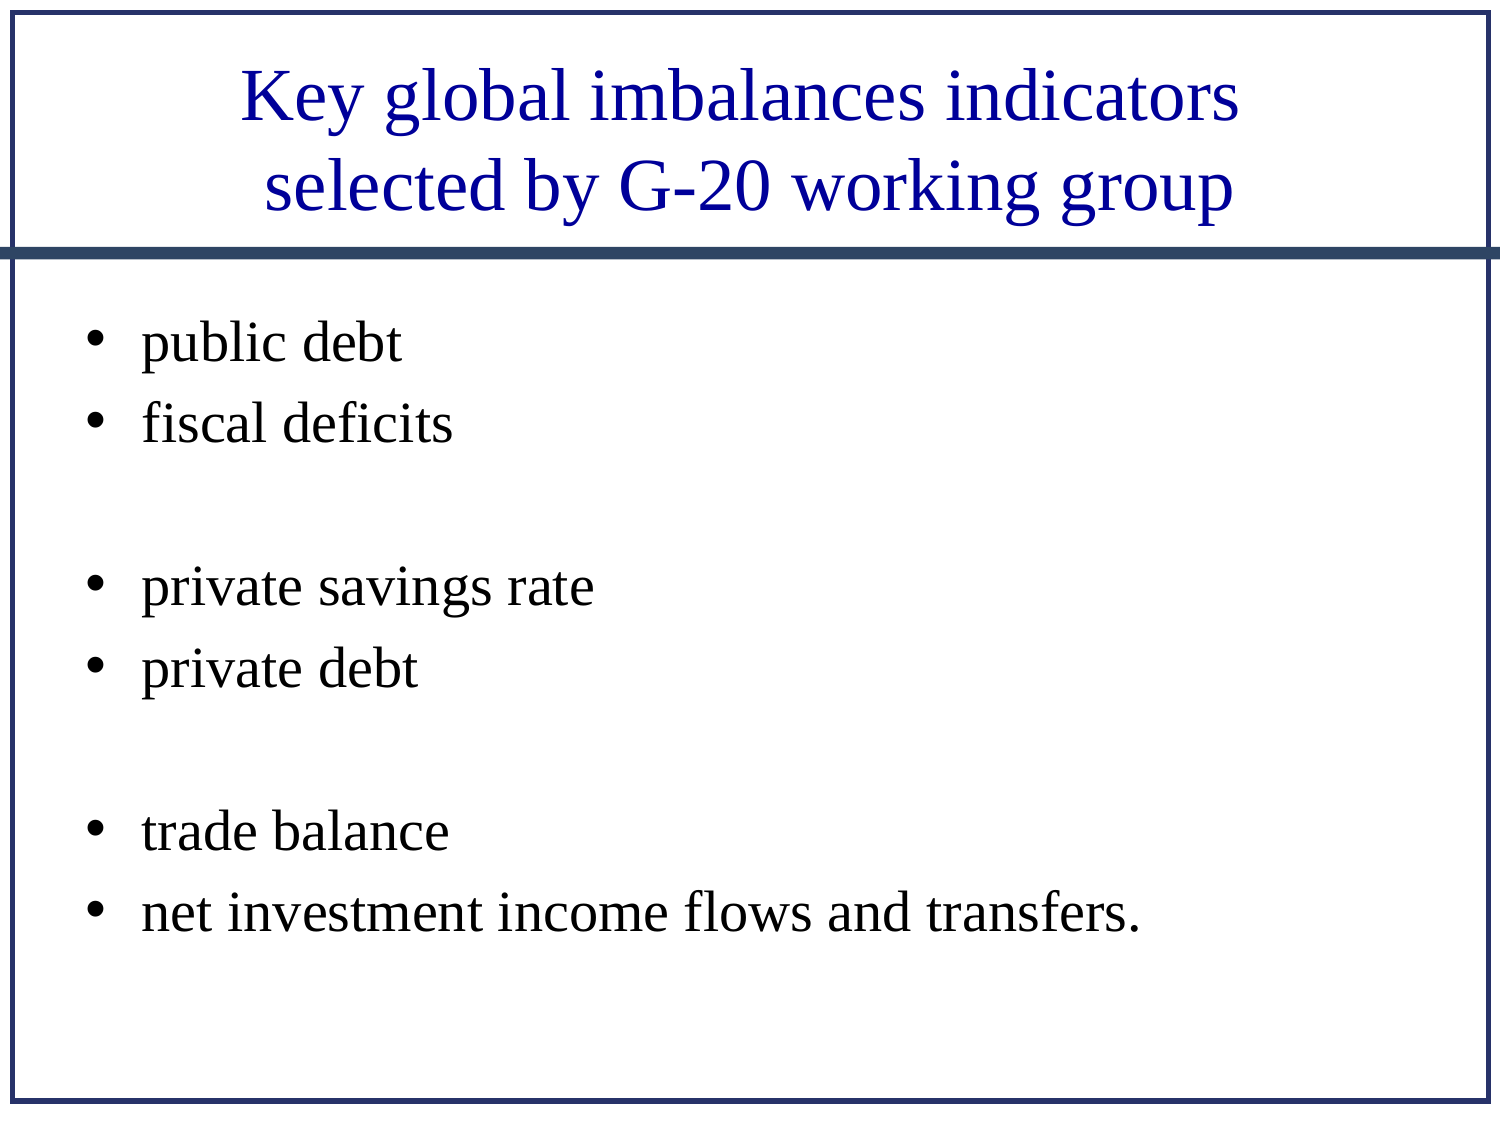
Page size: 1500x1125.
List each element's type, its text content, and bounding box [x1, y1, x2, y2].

text_box [12, 12, 1489, 253]
list public debt fiscal deficits private savings rate private debt trade balance net investment income flows and transfers. [70, 295, 1421, 1038]
text_box [12, 254, 1489, 1101]
title Key global imbalances indicators selected by G-20 working group [0, 41, 12, 230]
title Key global imbalances indicators selected by G-20 working group [1489, 41, 1500, 230]
